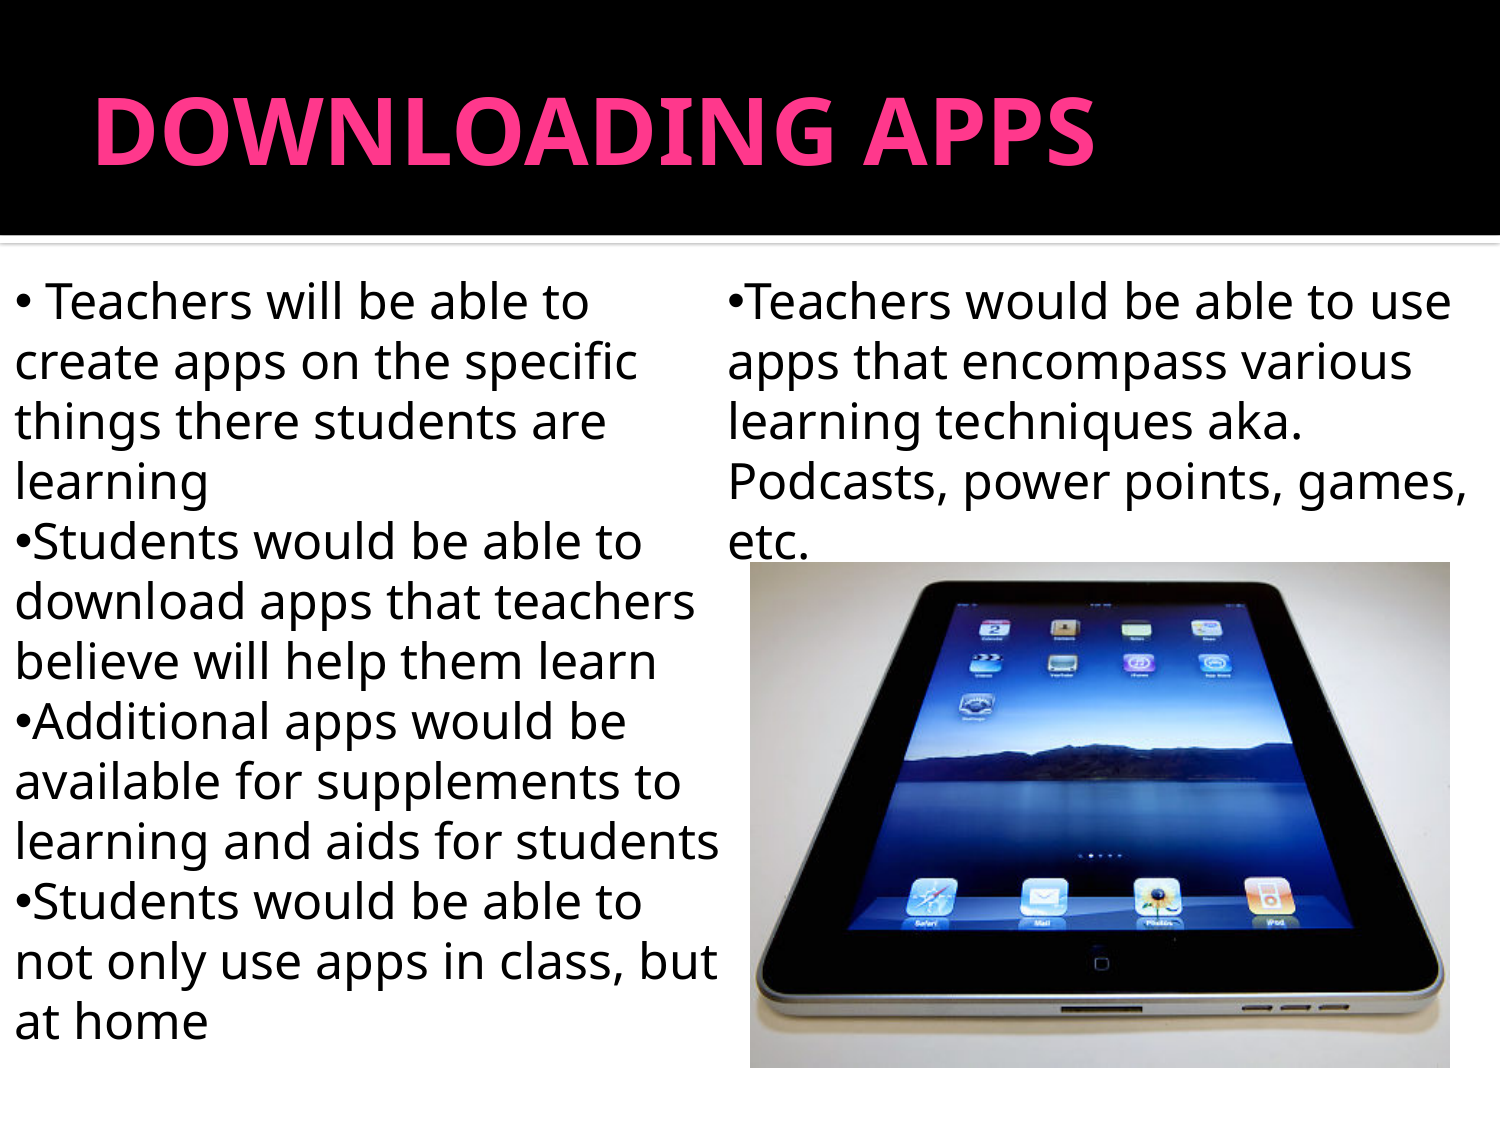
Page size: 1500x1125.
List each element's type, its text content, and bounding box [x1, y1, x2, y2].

title DOWNLOADING APPS [75, 24, 1425, 231]
text_box Teachers will be able to create apps on the specific things there students are learning Students would be able to download apps that teachers believe will help them learn Additional apps would be available for supplements to learning and aids for students Students would be able to not only use apps in class, but at home [0, 262, 744, 1058]
picture [749, 562, 1450, 1068]
text_box Teachers would be able to use apps that encompass various learning techniques aka. Podcasts, power points, games, etc. [712, 262, 1500, 578]
